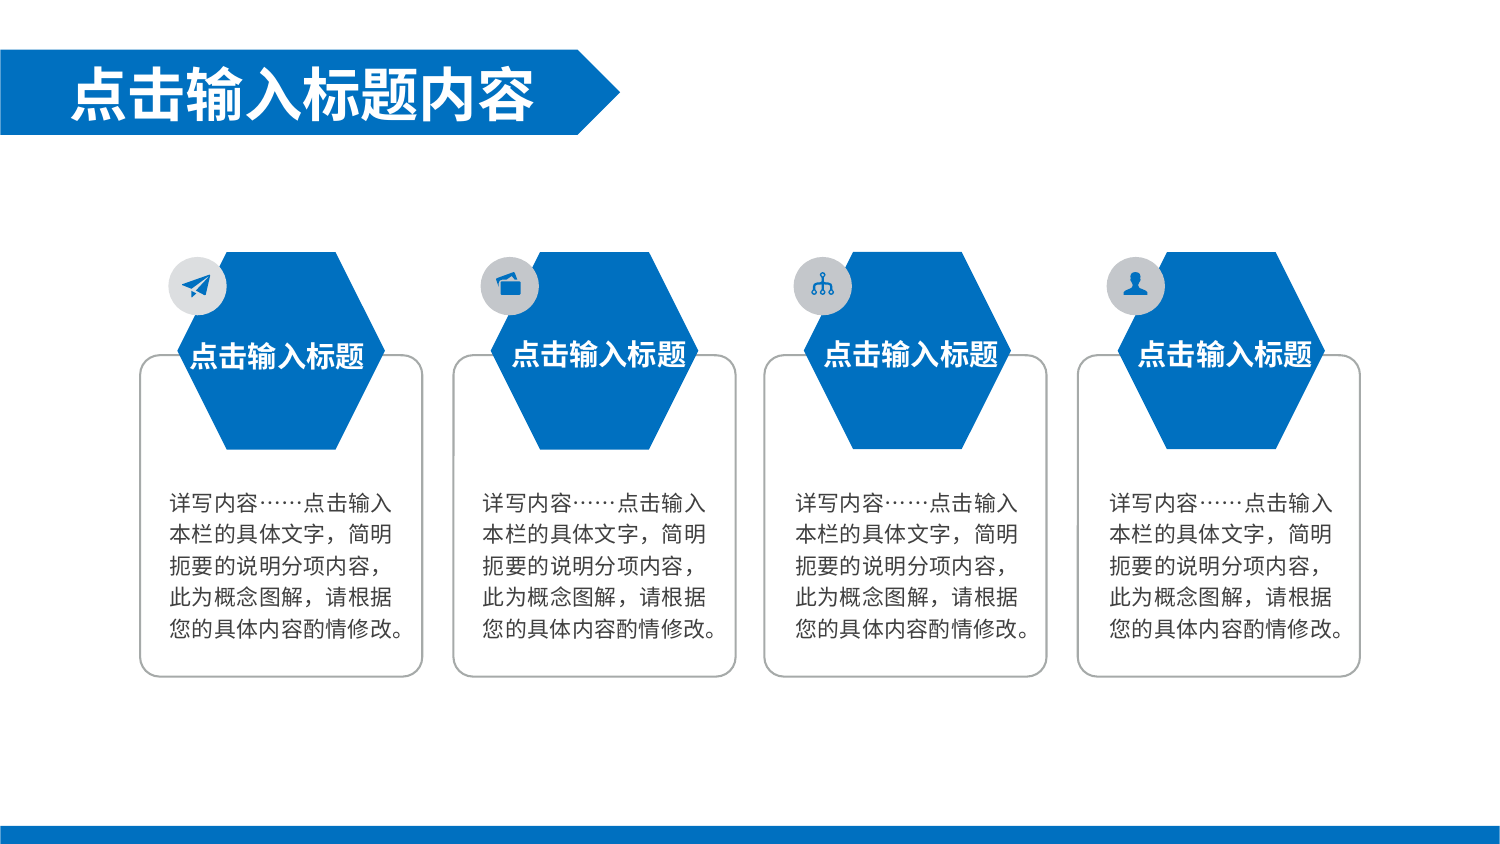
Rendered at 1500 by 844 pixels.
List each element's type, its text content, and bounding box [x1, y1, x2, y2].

text_box [803, 332, 813, 369]
text_box 点击输入标题 [501, 320, 696, 392]
text_box 点击输入标题 [172, 320, 382, 392]
text_box 详写内容……点击输入本栏的具体文字，简明扼要的说明分项内容，此为概念图解，请根据您的具体内容酌情修改。 [154, 493, 408, 633]
text_box [511, 392, 678, 450]
text_box [819, 251, 996, 320]
text_box [0, 824, 1500, 844]
text_box 点击输入标题 [1128, 320, 1323, 392]
text_box [811, 272, 835, 295]
text_box [453, 355, 736, 677]
text_box [225, 252, 370, 320]
text_box [1138, 392, 1305, 450]
text_box [0, 47, 623, 137]
text_box 详写内容……点击输入本栏的具体文字，简明扼要的说明分项内容，此为概念图解，请根据您的具体内容酌情修改。 [795, 493, 1019, 633]
text_box [1117, 330, 1128, 372]
text_box [197, 392, 365, 450]
text_box [140, 355, 423, 677]
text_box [1106, 256, 1166, 316]
text_box [1165, 252, 1310, 320]
text_box 点击输入标题内容 [54, 51, 551, 136]
text_box [764, 355, 1047, 677]
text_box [168, 256, 227, 316]
text_box [1077, 355, 1360, 677]
text_box 详写内容……点击输入本栏的具体文字，简明扼要的说明分项内容，此为概念图解，请根据您的具体内容酌情修改。 [482, 493, 707, 633]
text_box [824, 392, 991, 450]
text_box 点击输入标题 [813, 320, 1009, 392]
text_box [480, 256, 540, 316]
text_box [490, 330, 501, 372]
text_box 详写内容……点击输入本栏的具体文字，简明扼要的说明分项内容，此为概念图解，请根据您的具体内容酌情修改。 [1109, 493, 1333, 633]
text_box [538, 252, 683, 320]
text_box [793, 256, 852, 316]
